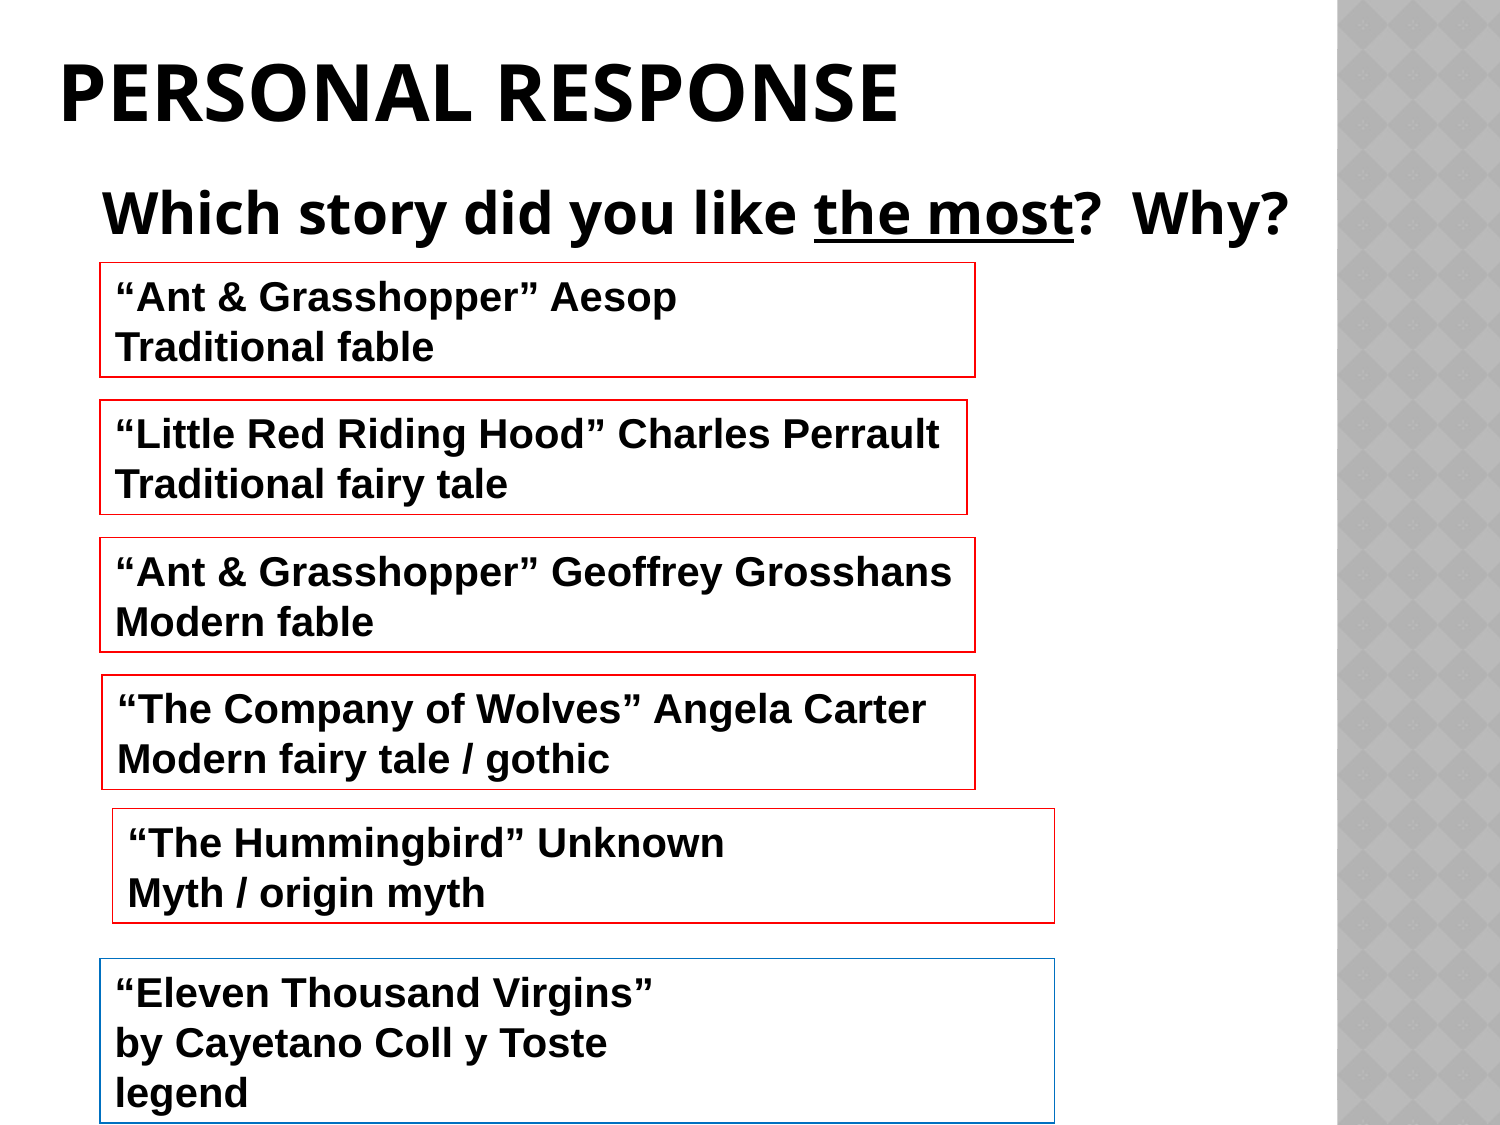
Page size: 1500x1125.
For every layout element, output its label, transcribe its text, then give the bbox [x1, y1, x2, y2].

text_box “Ant & Grasshopper” Geoffrey Grosshans Modern fable [99, 537, 975, 653]
text_box “Little Red Riding Hood” Charles Perrault Traditional fairy tale [99, 399, 967, 515]
text_box “The Company of Wolves” Angela Carter Modern fairy tale / gothic [102, 674, 975, 790]
text_box “Eleven Thousand Virgins” by Cayetano Coll y Toste legend [99, 958, 1055, 1124]
text_box “Ant & Grasshopper” Aesop Traditional fable [99, 262, 975, 378]
text_box “The Hummingbird” Unknown Myth / origin myth [112, 808, 1055, 924]
text_box Which story did you like the most? Why? [87, 168, 1350, 324]
title Personal response [50, 24, 1238, 138]
